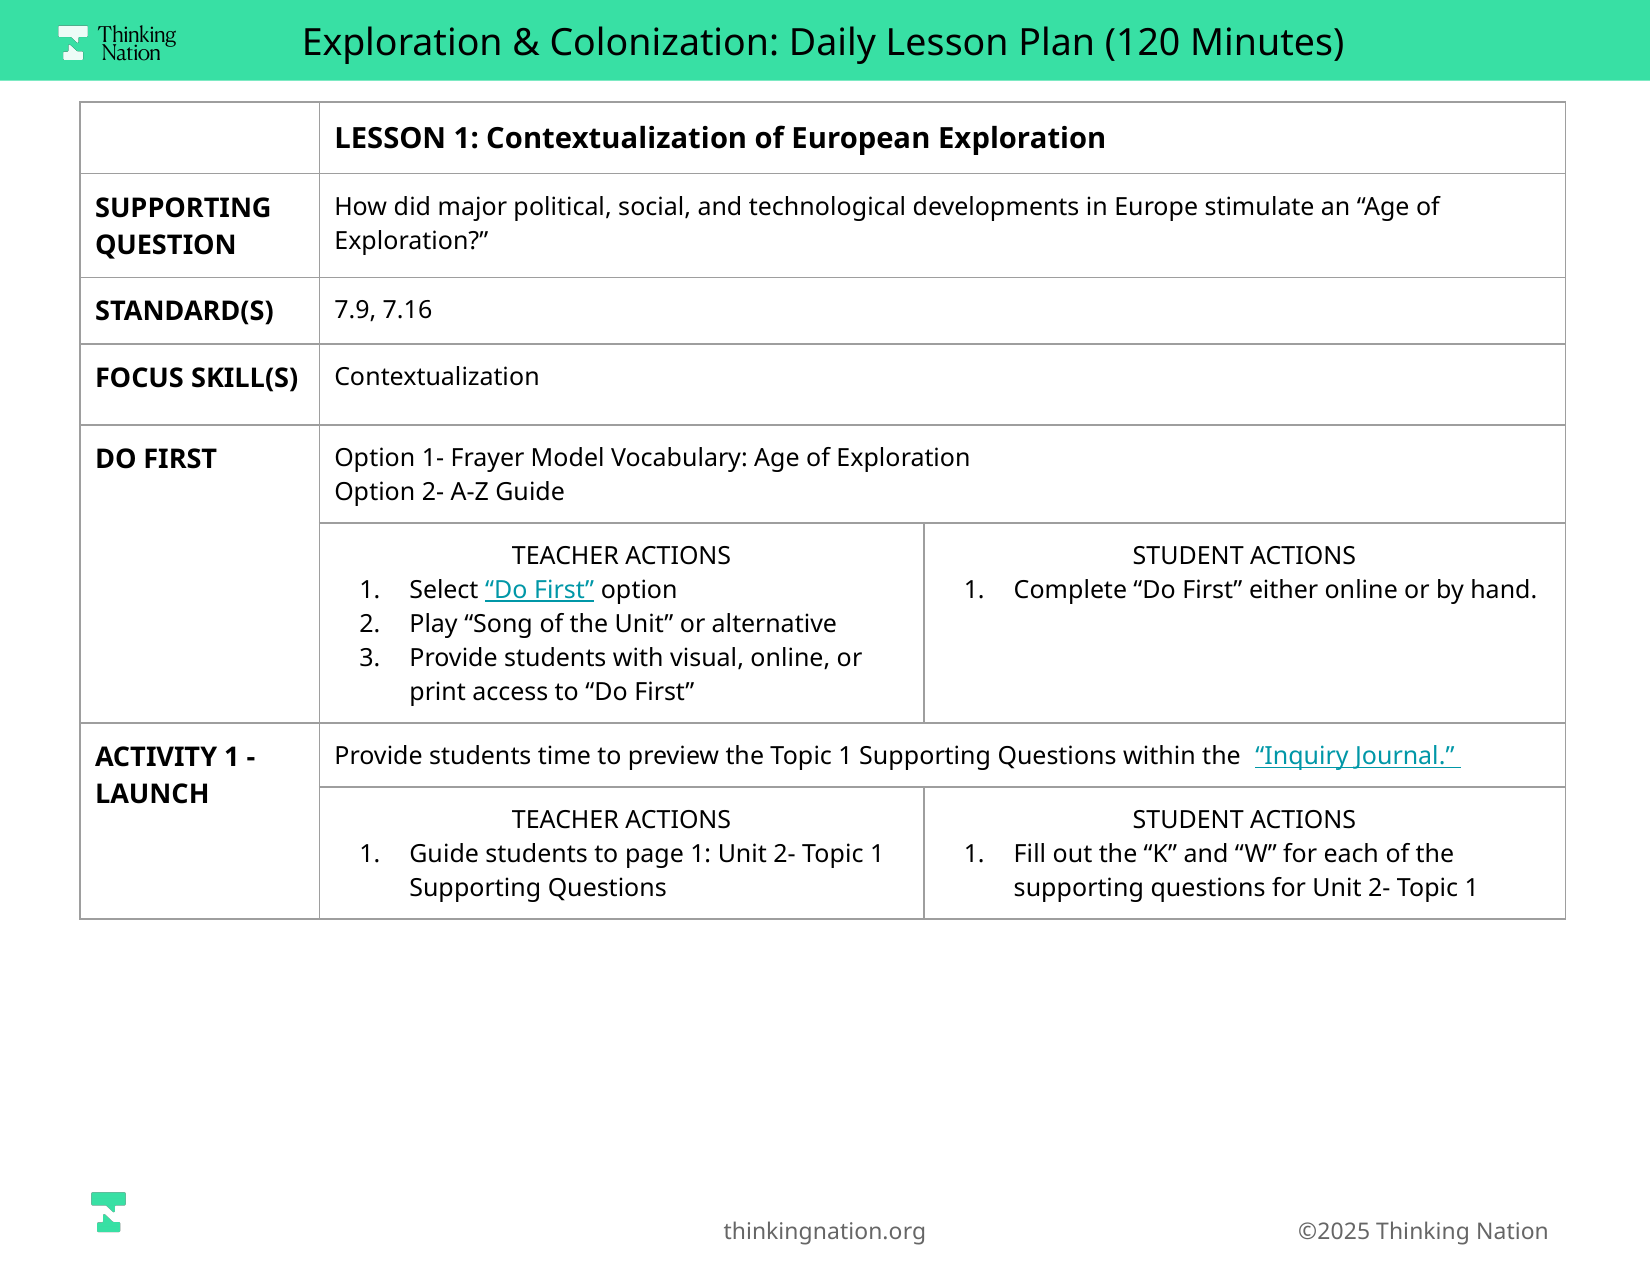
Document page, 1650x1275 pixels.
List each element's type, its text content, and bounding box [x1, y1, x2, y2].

picture [80, 1184, 136, 1240]
table_header LESSON 1: Contextualization of European Exploration [320, 103, 1565, 173]
table_cell ACTIVITY 1 - LAUNCH [81, 724, 319, 918]
table_cell STANDARD(S) [81, 278, 319, 343]
table_cell Option 1- Frayer Model Vocabulary: Age of Exploration Option 2- A-Z Guide [320, 426, 1565, 522]
table_cell TEACHER ACTIONS Select “Do First” option Play “Song of the Unit” or alternative Provide students with visual, online, or print access to “Do First” [320, 524, 923, 722]
table_cell FOCUS SKILL(S) [81, 345, 319, 424]
text_box thinkingnation.org [629, 1200, 1021, 1240]
table_cell STUDENT ACTIONS Complete “Do First” either online or by hand. [925, 524, 1565, 722]
table_cell STUDENT ACTIONS Fill out the “K” and “W” for each of the supporting questions for Unit 2- Topic 1 [925, 788, 1565, 918]
table_cell How did major political, social, and technological developments in Europe stimulate an “Age of Exploration?” [320, 174, 1565, 277]
table_cell Provide students time to preview the Topic 1 Supporting Questions within the “Inquiry Journal.” [320, 724, 1565, 786]
picture [45, 14, 180, 71]
table_cell TEACHER ACTIONS Guide students to page 1: Unit 2- Topic 1 Supporting Questions [320, 788, 923, 918]
text_box ©2025 Thinking Nation [1174, 1200, 1566, 1240]
table_cell Contextualization [320, 345, 1565, 424]
table_cell 7.9, 7.16 [320, 278, 1565, 343]
text_box Exploration & Colonization: Daily Lesson Plan (120 Minutes) [0, 0, 1650, 81]
table_cell DO FIRST [81, 426, 319, 722]
table_cell SUPPORTING QUESTION [81, 174, 319, 277]
table_header [81, 103, 319, 173]
